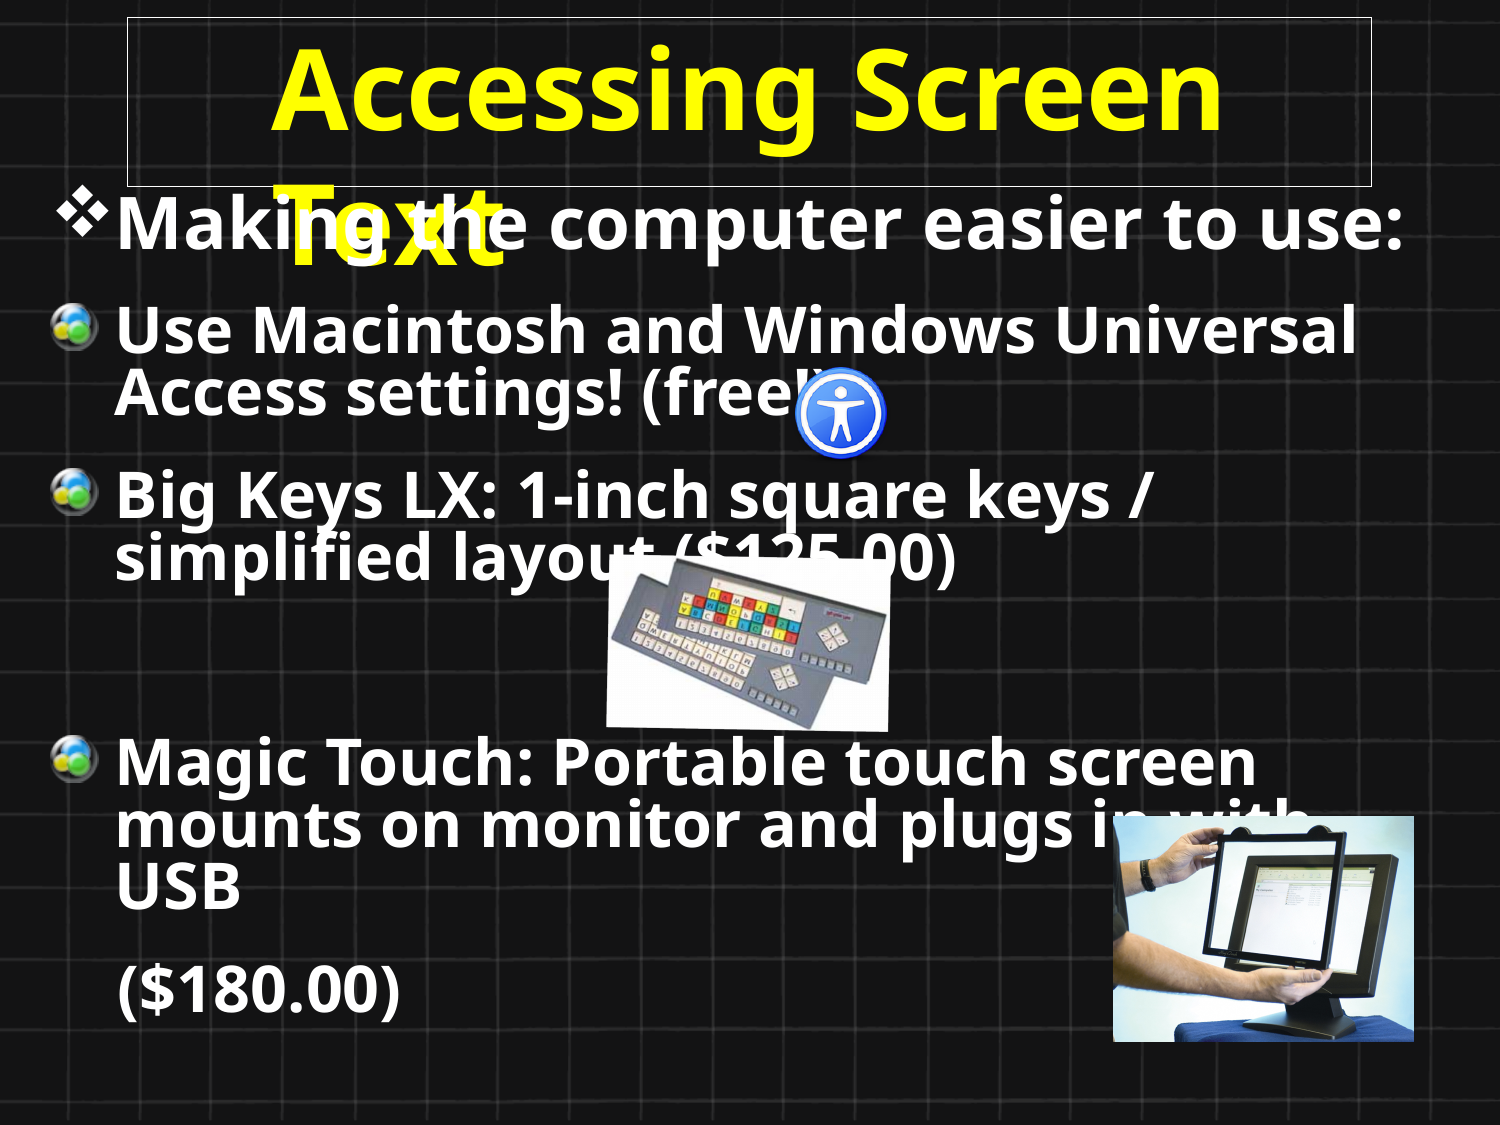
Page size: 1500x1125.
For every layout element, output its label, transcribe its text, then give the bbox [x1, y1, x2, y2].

picture [0, 0, 1500, 1125]
title Accessing Screen Text [127, 17, 1372, 186]
list Making the computer easier to use: Use Macintosh and Windows Universal Access settings! (free!) Big Keys LX: 1-inch square keys / simplified layout ($125.00) Magic Touch: Portable touch screen mounts on monitor and plugs in with USB ($180.00) [35, 186, 1456, 1089]
